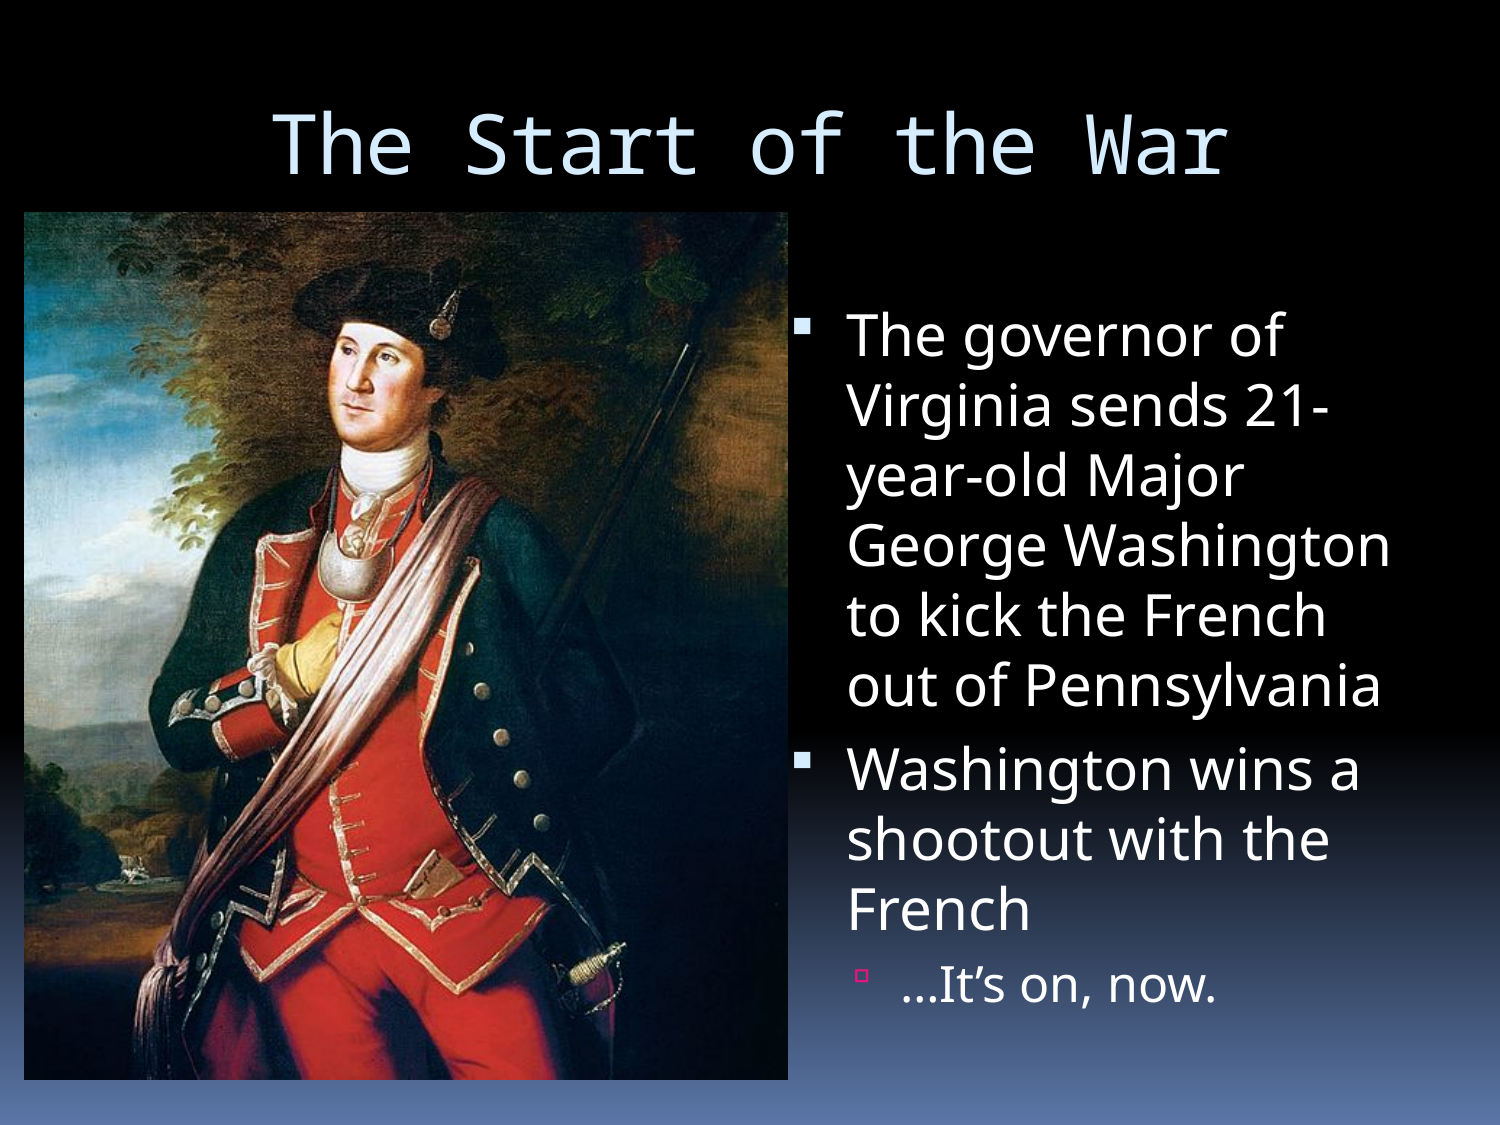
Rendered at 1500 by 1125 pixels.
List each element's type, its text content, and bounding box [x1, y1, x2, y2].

list The governor of Virginia sends 21-year-old Major George Washington to kick the French out of Pennsylvania Washington wins a shootout with the French …It’s on, now. [798, 290, 1427, 1033]
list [24, 211, 788, 1080]
title The Start of the War [75, 83, 1425, 234]
